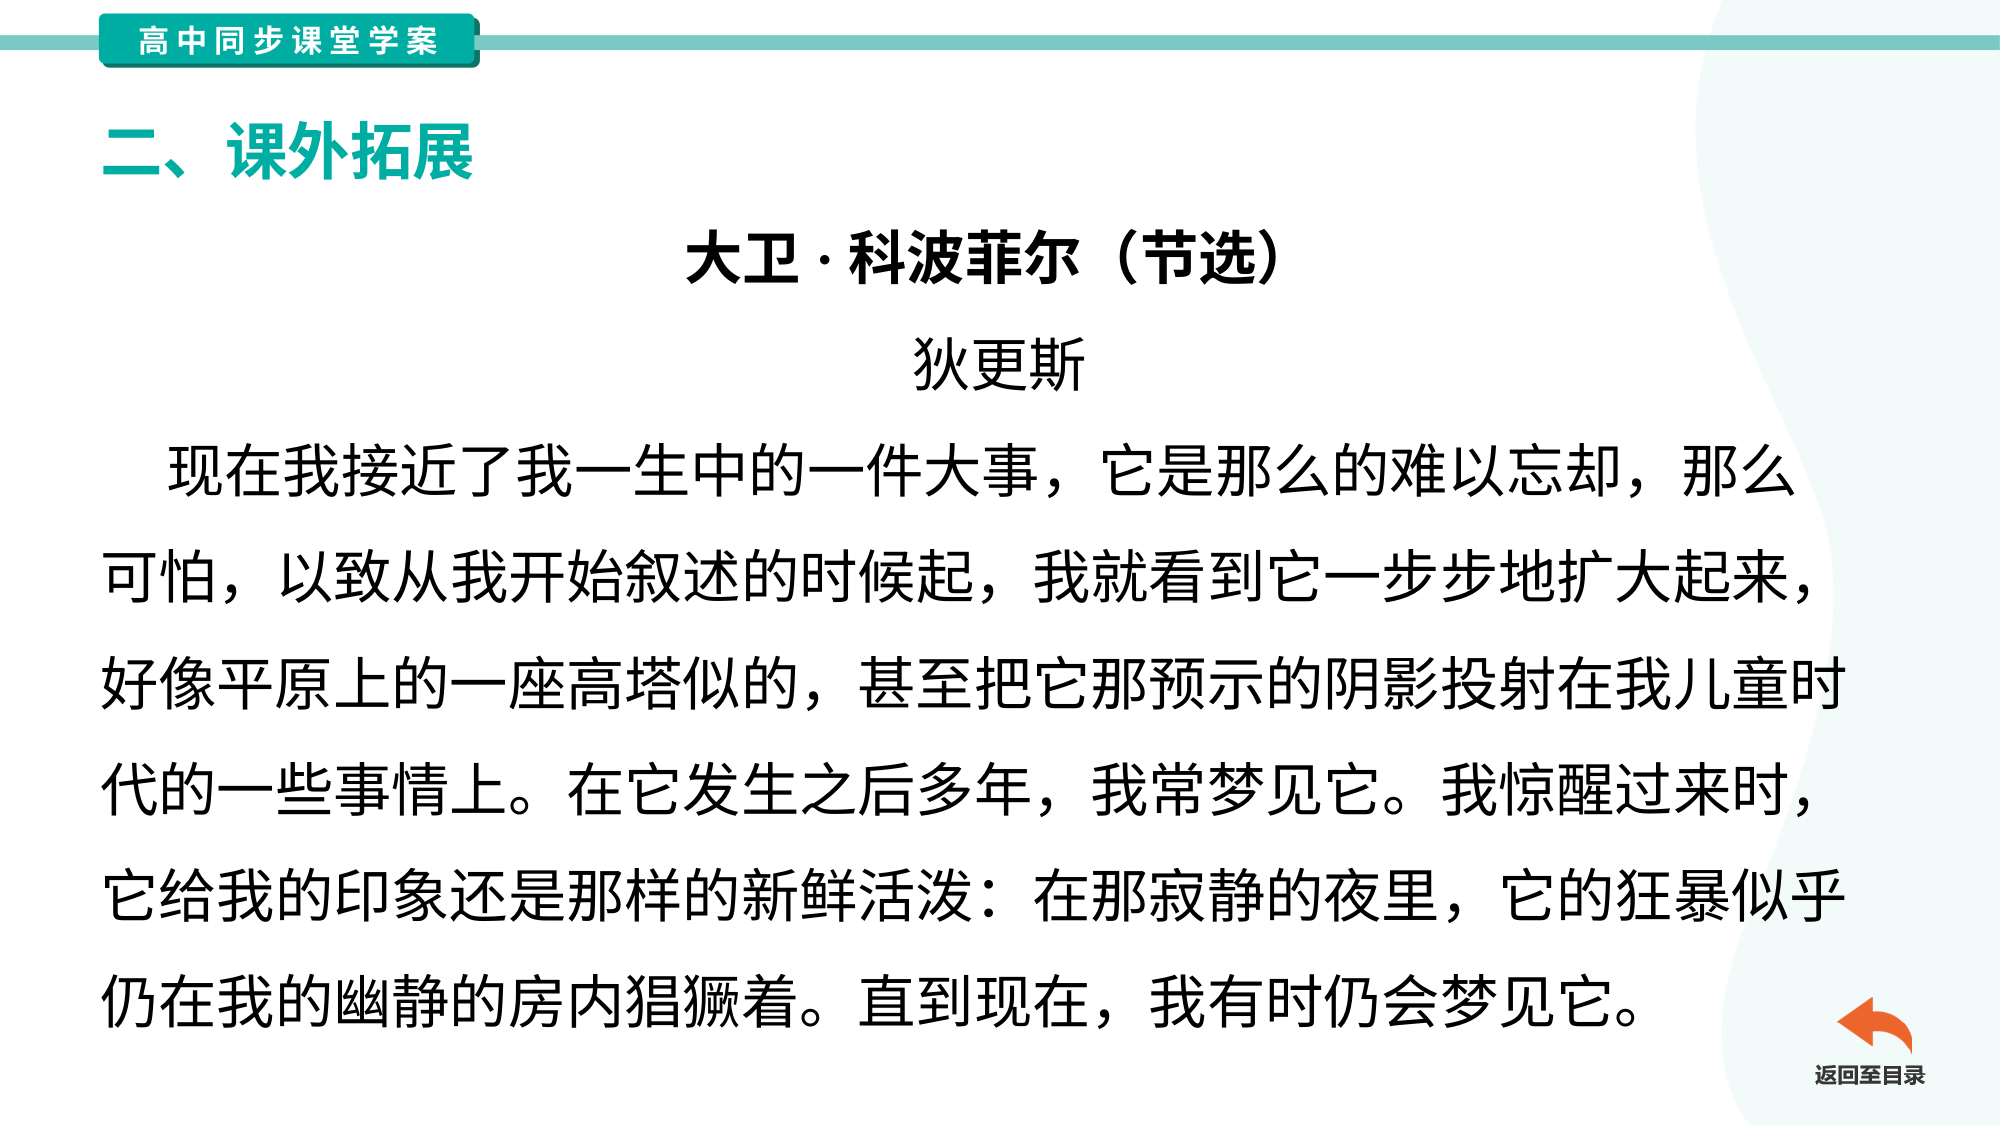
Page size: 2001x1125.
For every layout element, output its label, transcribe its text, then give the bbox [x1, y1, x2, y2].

text_box 大卫·科波菲尔（节选） 狄更斯 现在我接近了我一生中的一件大事，它是那么的难以忘却，那么 可怕，以致从我开始叙述的时候起，我就看到它一步步地扩大起来， 好像平原上的一座高塔似的，甚至把它那预示的阴影投射在我儿童时 代的一些事情上。在它发生之后多年，我常梦见它。我惊醒过来时， 它给我的印象还是那样的新鲜活泼：在那寂静的夜里，它的狂暴似乎 仍在我的幽静的房内猖獗着。直到现在，我有时仍会梦见它。 [100, 185, 1899, 1036]
picture [0, 0, 2000, 1125]
text_box 二、课外拓展 [100, 76, 1899, 185]
